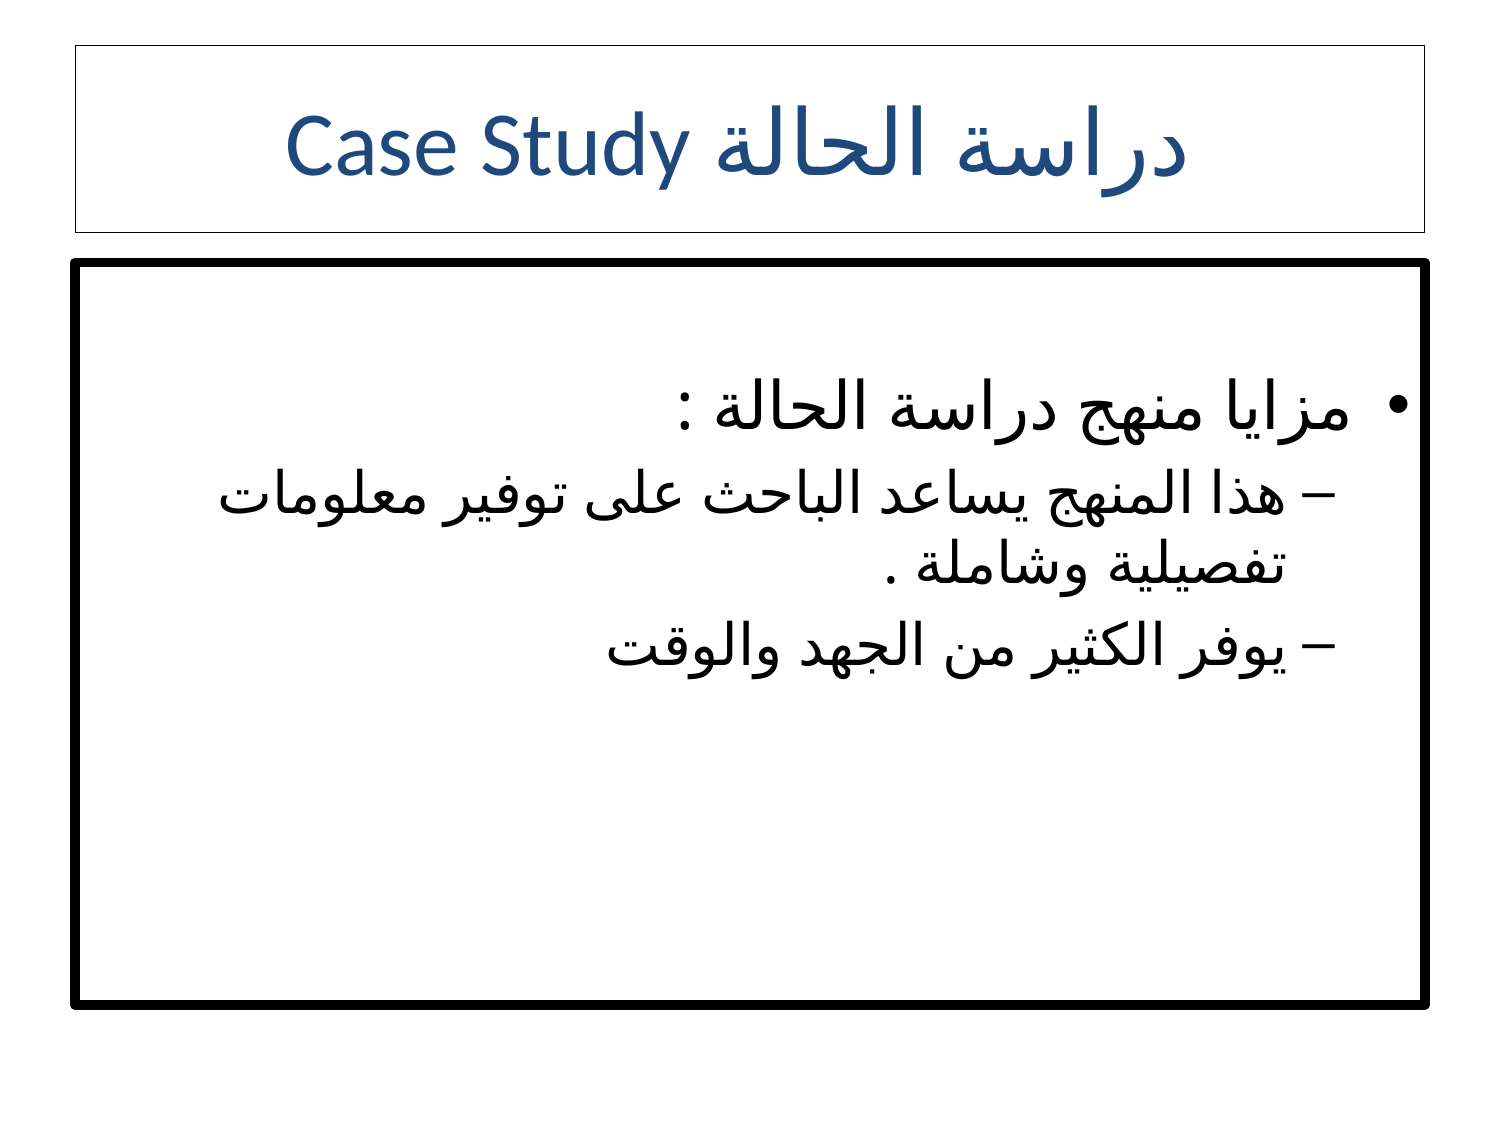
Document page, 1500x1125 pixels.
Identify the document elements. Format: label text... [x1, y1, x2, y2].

list مزايا منهج دراسة الحالة : هذا المنهج يساعد الباحث على توفير معلومات تفصيلية وشاملة . يوفر الكثير من الجهد والوقت [75, 262, 1425, 1005]
title Case Study دراسة الحالة [75, 45, 1425, 233]
